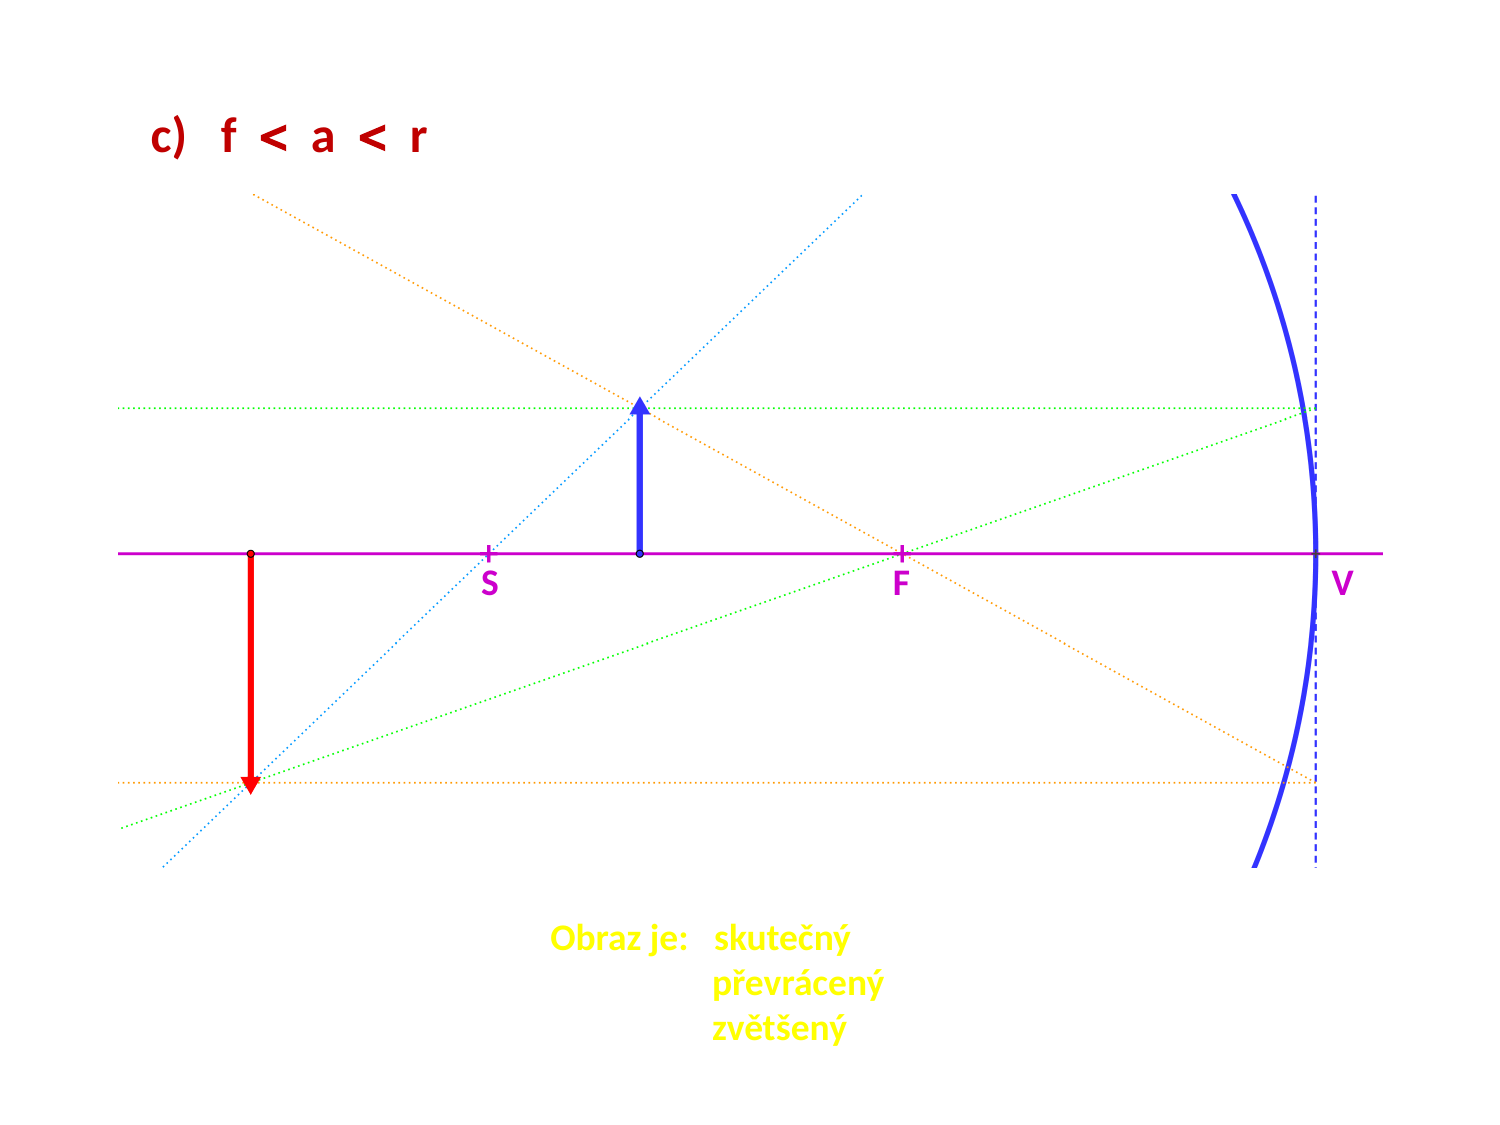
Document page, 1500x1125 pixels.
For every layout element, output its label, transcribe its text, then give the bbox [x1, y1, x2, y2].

text_box c) f  a  r [135, 95, 485, 170]
picture [117, 194, 1383, 868]
text_box Obraz je: skutečný převrácený zvětšený [535, 905, 914, 1055]
